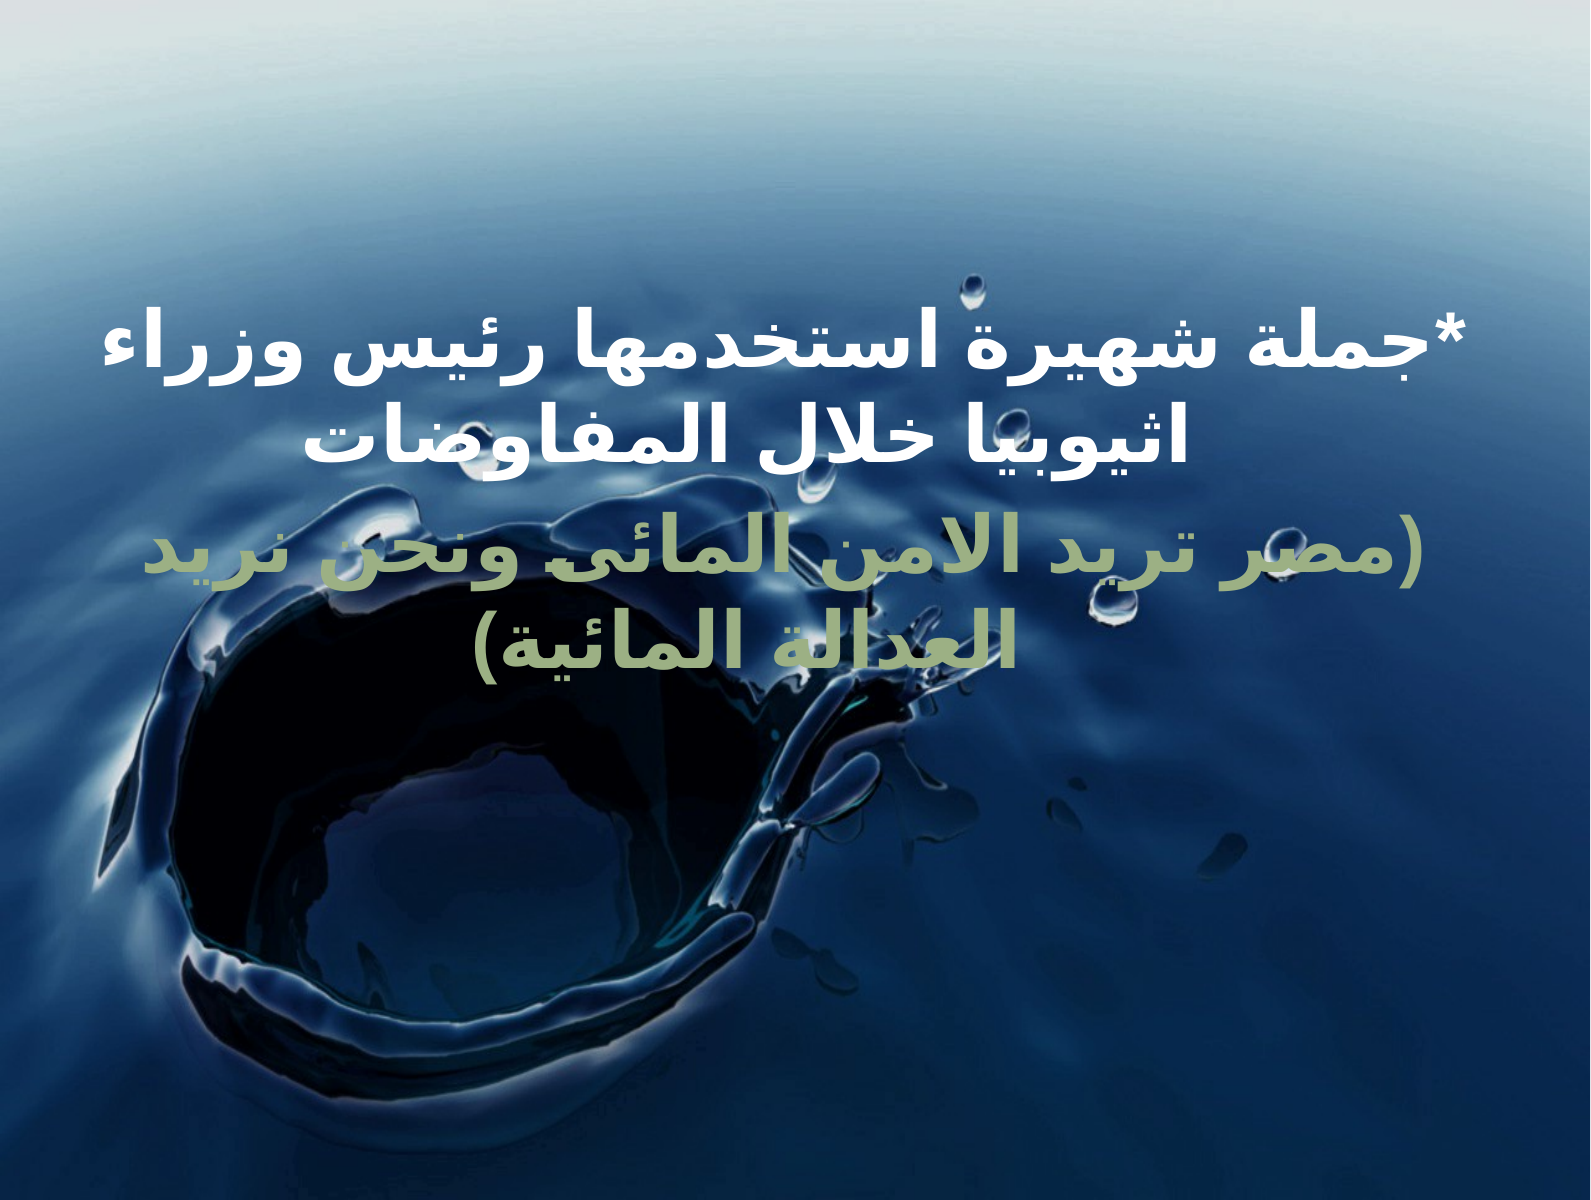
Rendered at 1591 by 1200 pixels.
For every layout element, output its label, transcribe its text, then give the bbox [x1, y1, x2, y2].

picture [0, 0, 1591, 1200]
list *جملة شهيرة استخدمها رئيس وزراء اثيوبيا خلال المفاوضات (مصر تريد الامن المائى ونحن نريد العدالة المائية) [79, 279, 1511, 1104]
